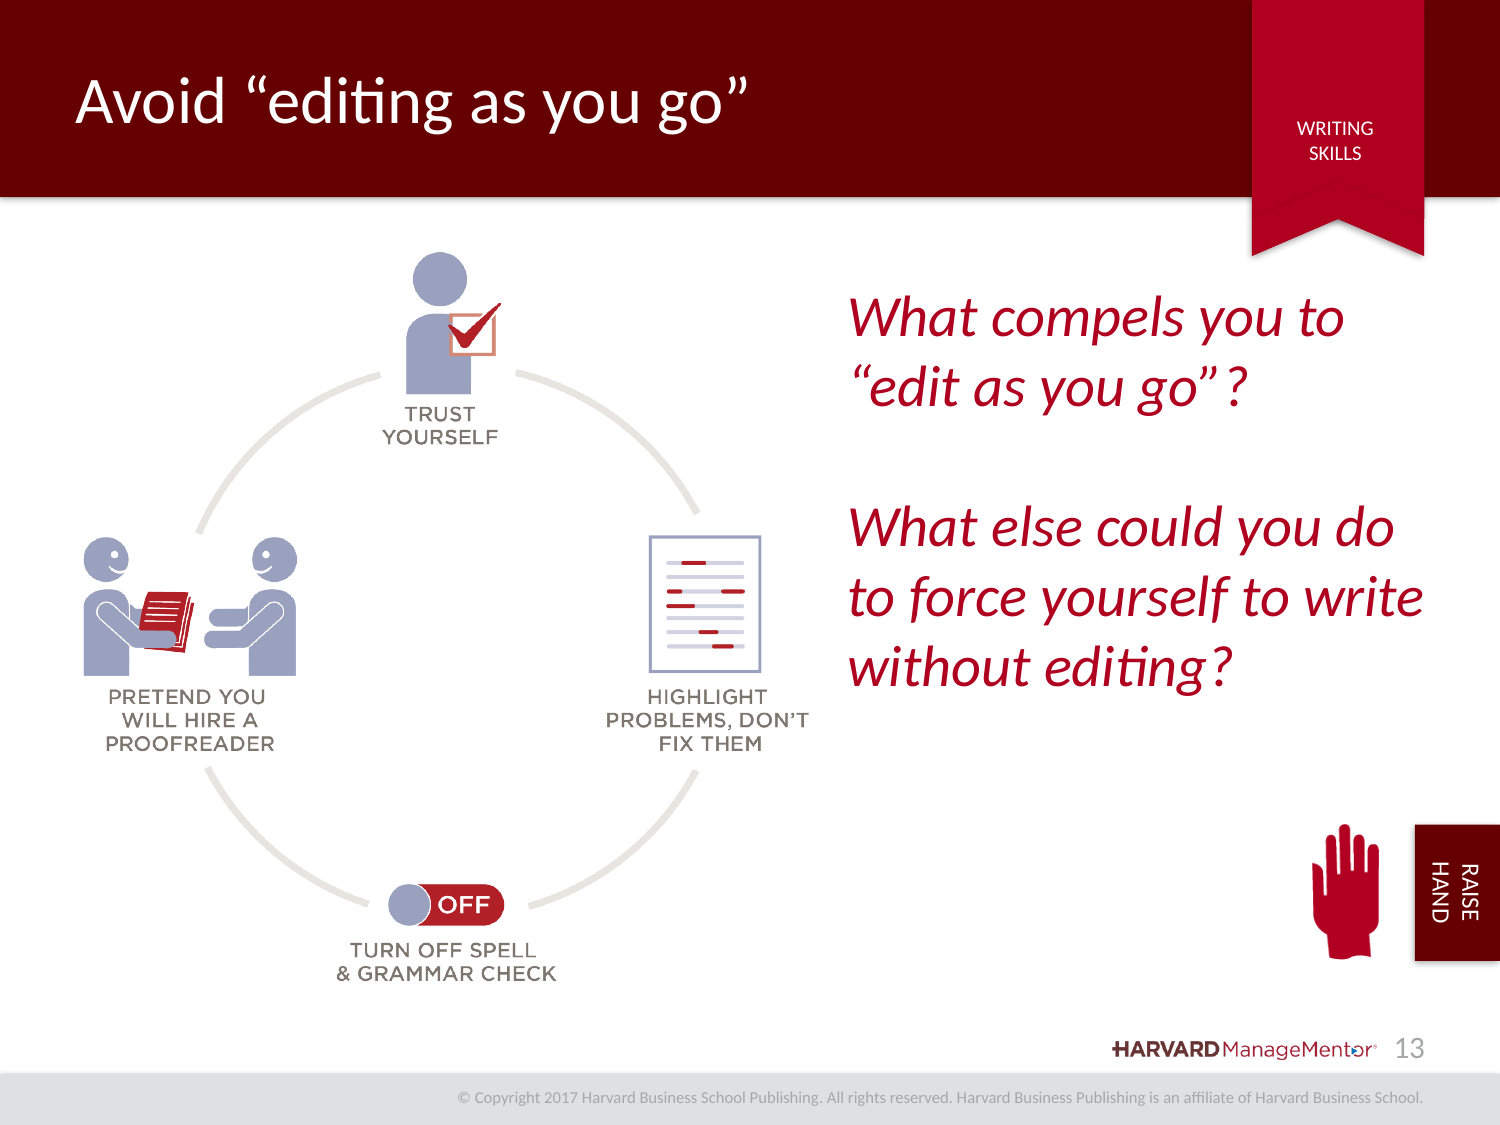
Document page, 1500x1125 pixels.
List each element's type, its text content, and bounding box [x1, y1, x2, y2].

title Avoid “editing as you go” [75, 29, 1216, 171]
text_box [1309, 823, 1500, 962]
picture [1100, 1034, 1380, 1067]
text_box What compels you to “edit as you go”? What else could you do to force yourself to write without editing? [832, 270, 1458, 706]
picture [74, 245, 819, 988]
